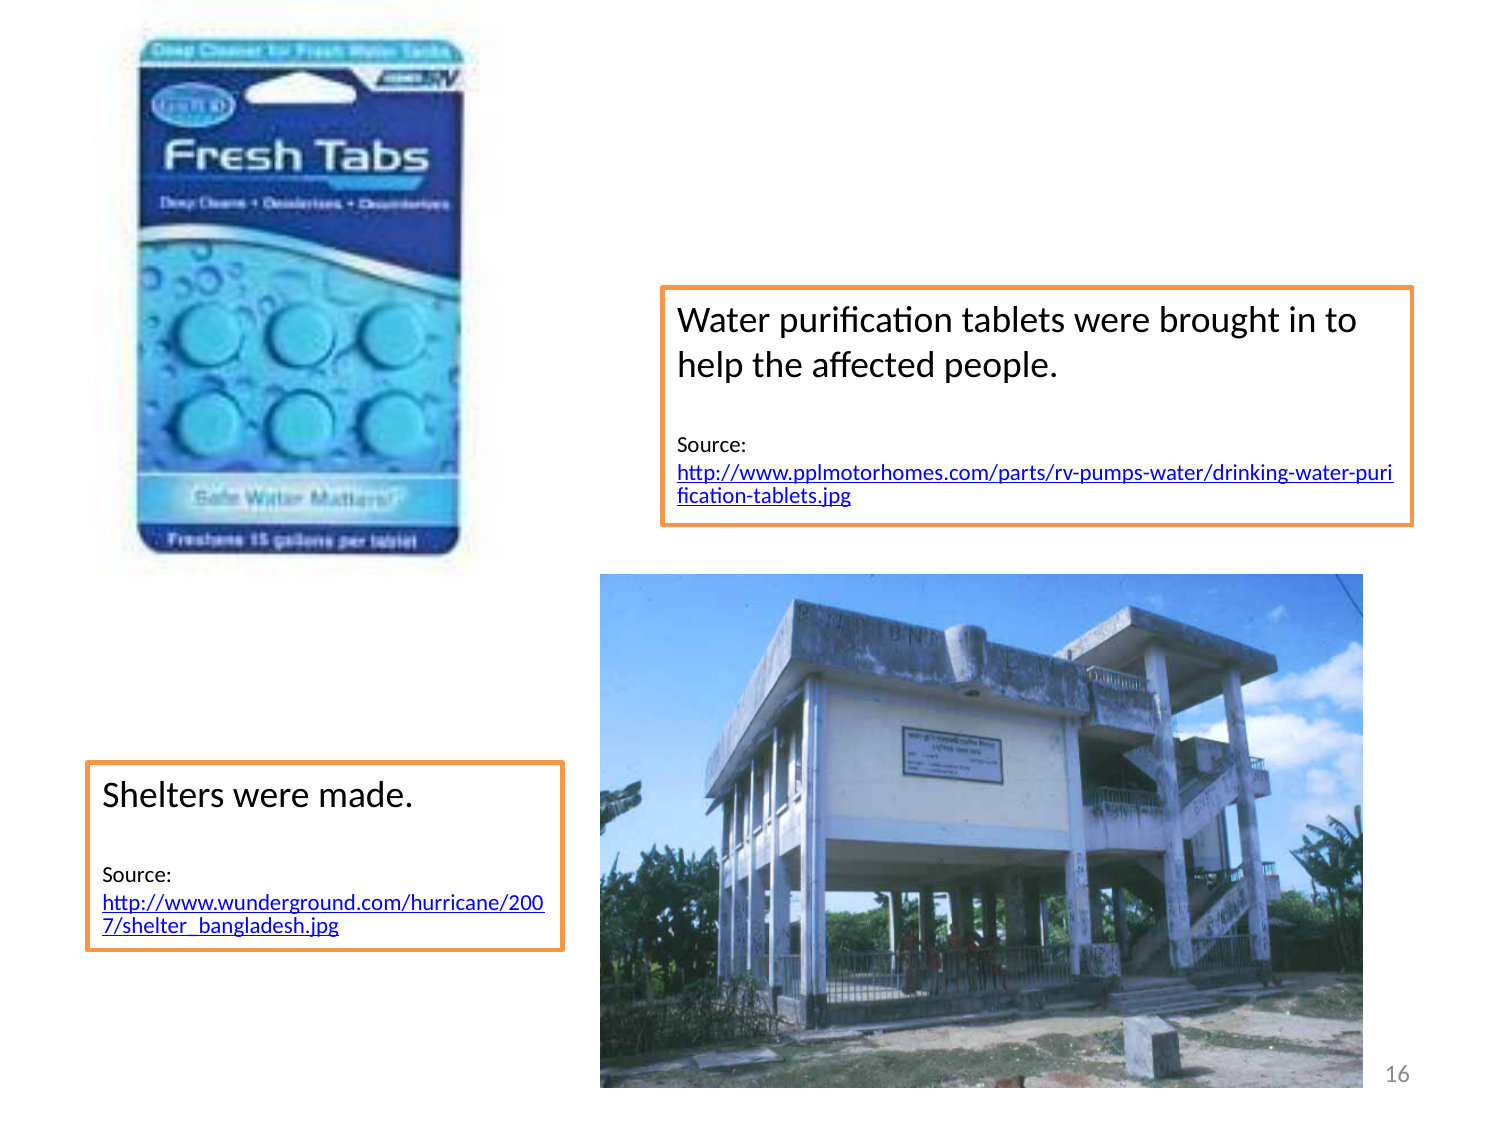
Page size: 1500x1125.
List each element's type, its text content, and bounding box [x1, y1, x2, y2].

slide_number 16 [1074, 1042, 1425, 1103]
text_box Shelters were made. Source: http://www.wunderground.com/hurricane/2007/shelter_bangladesh.jpg [85, 760, 565, 952]
picture [0, 0, 1363, 1089]
text_box Water purification tablets were brought in to help the affected people. Source: http://www.pplmotorhomes.com/parts/rv-pumps-water/drinking-water-purification-tablets.jpg [660, 285, 1414, 527]
